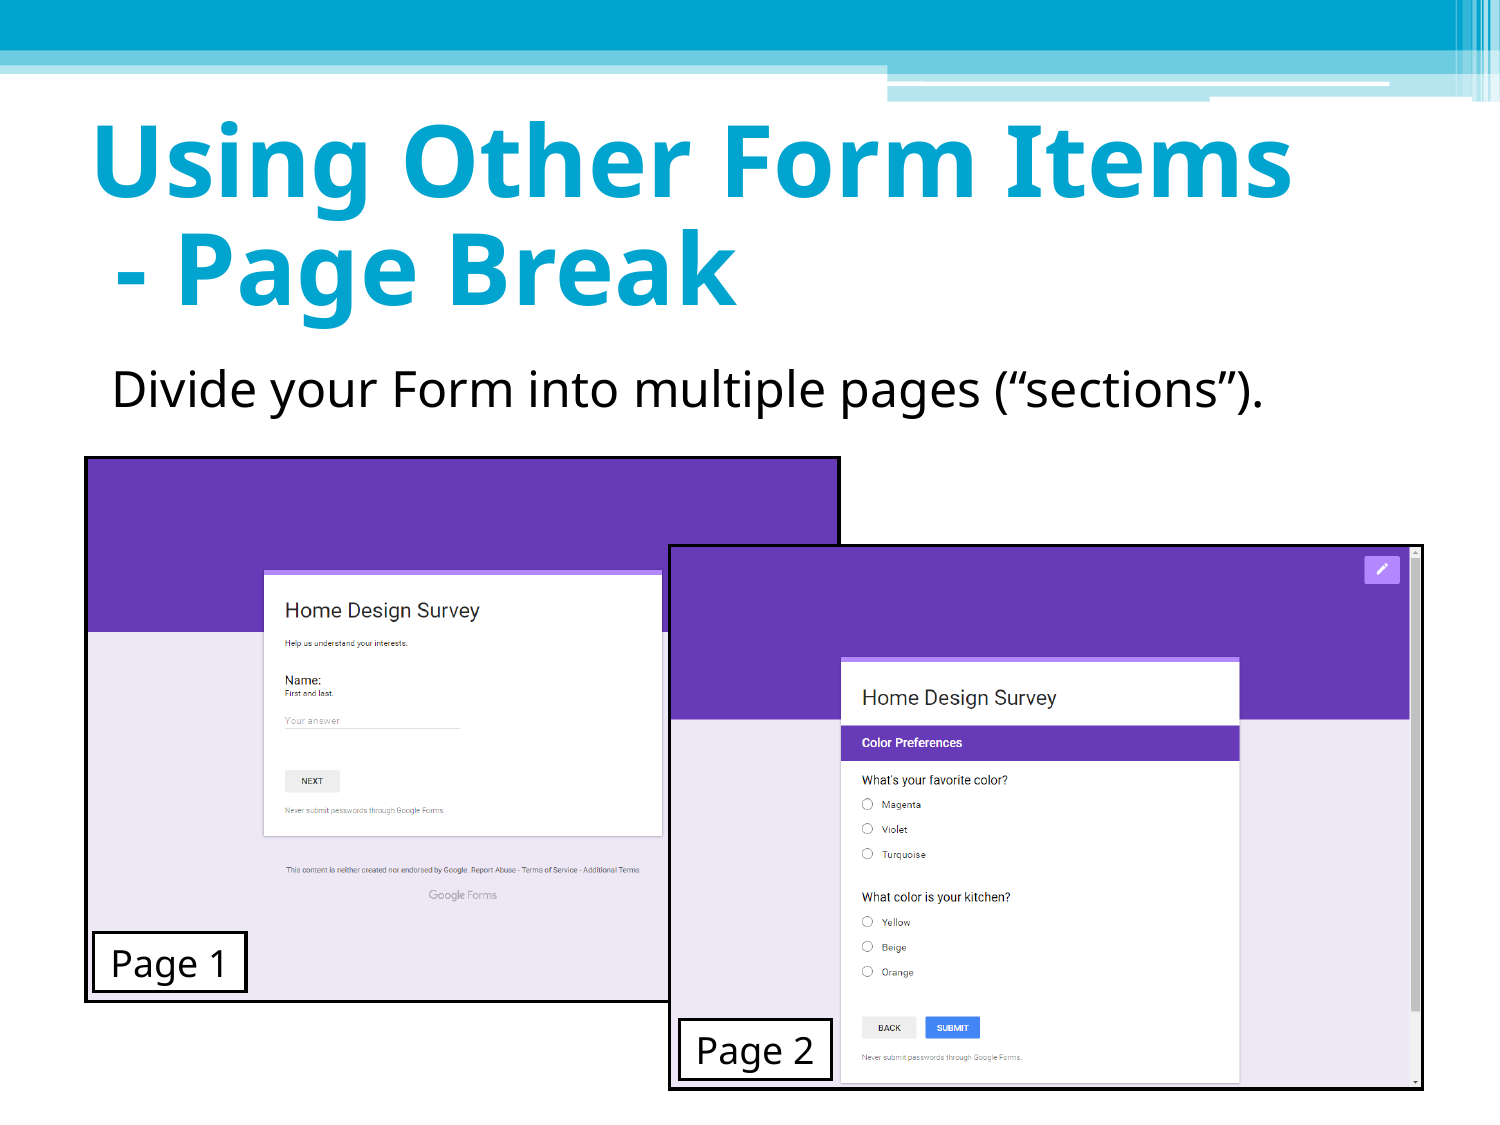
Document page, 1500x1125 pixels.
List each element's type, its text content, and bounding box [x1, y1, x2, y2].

title Using Other Form Items - Page Break [75, 75, 1500, 360]
list Divide your Form into multiple pages (“sections”). [75, 360, 1418, 475]
picture [87, 459, 1421, 1088]
